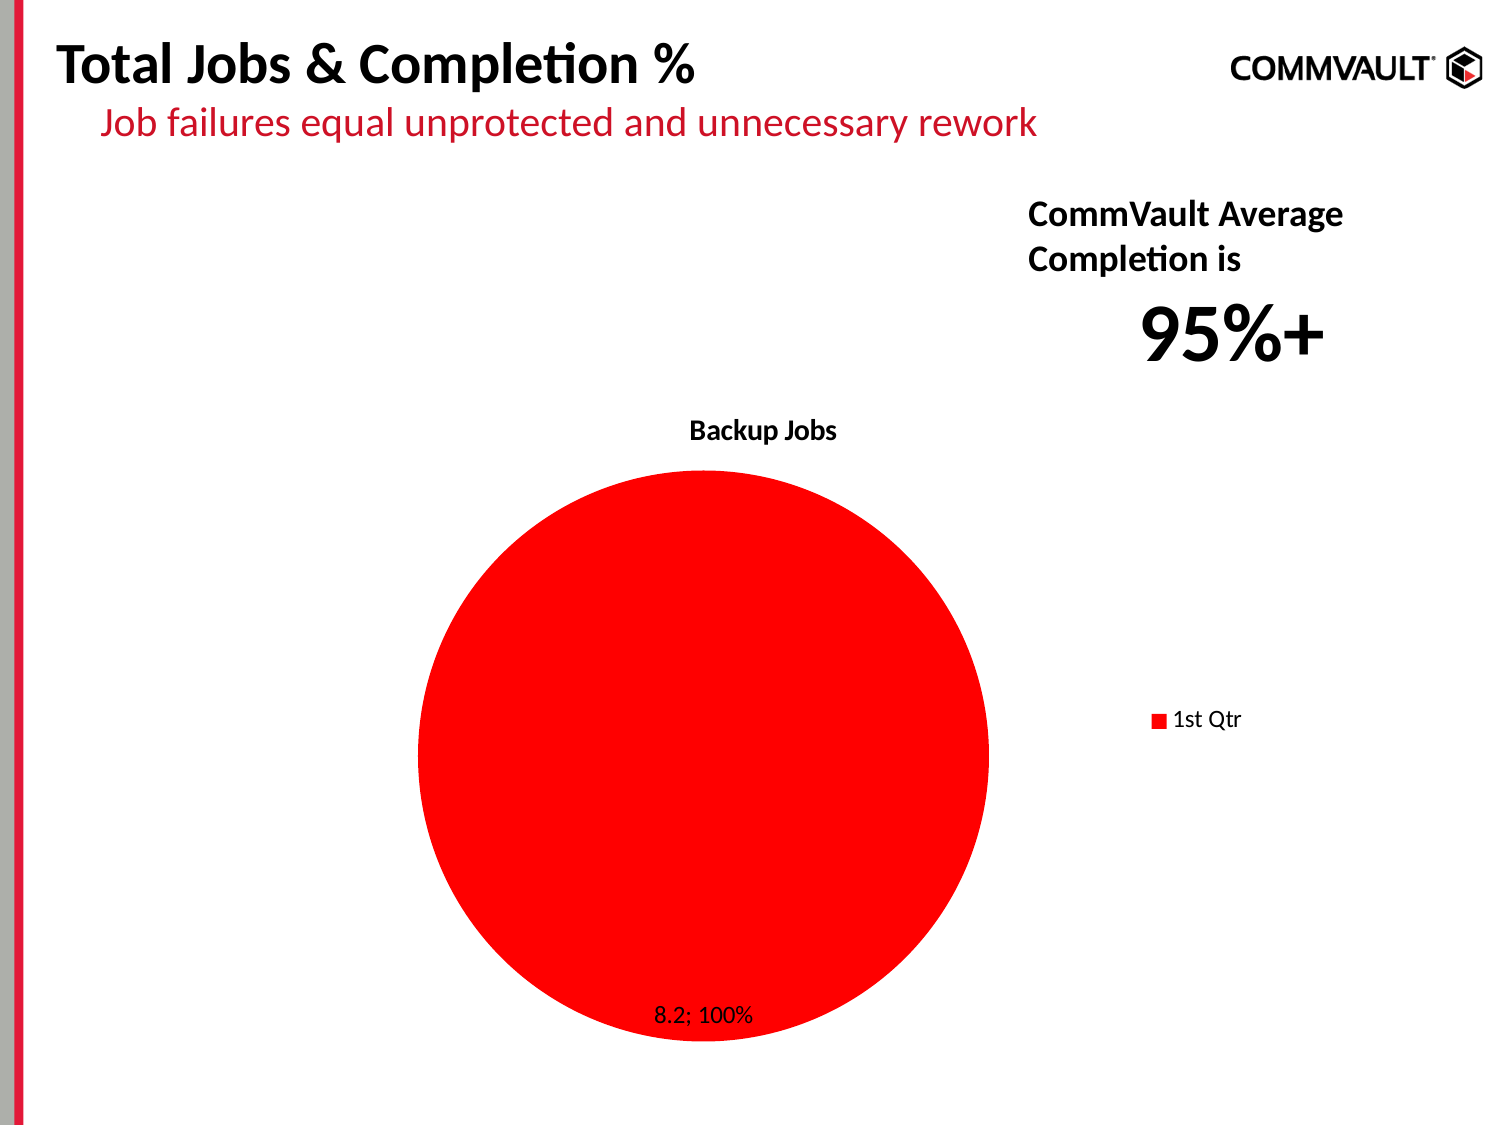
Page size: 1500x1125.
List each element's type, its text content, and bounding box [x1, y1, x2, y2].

picture [1232, 46, 1483, 89]
title Total Jobs & Completion % [41, 30, 1232, 91]
text_box CommVault Average Completion is 95%+ [1013, 181, 1450, 386]
list Job failures equal unprotected and unnecessary rework [85, 89, 1232, 150]
chart [263, 387, 1264, 1056]
